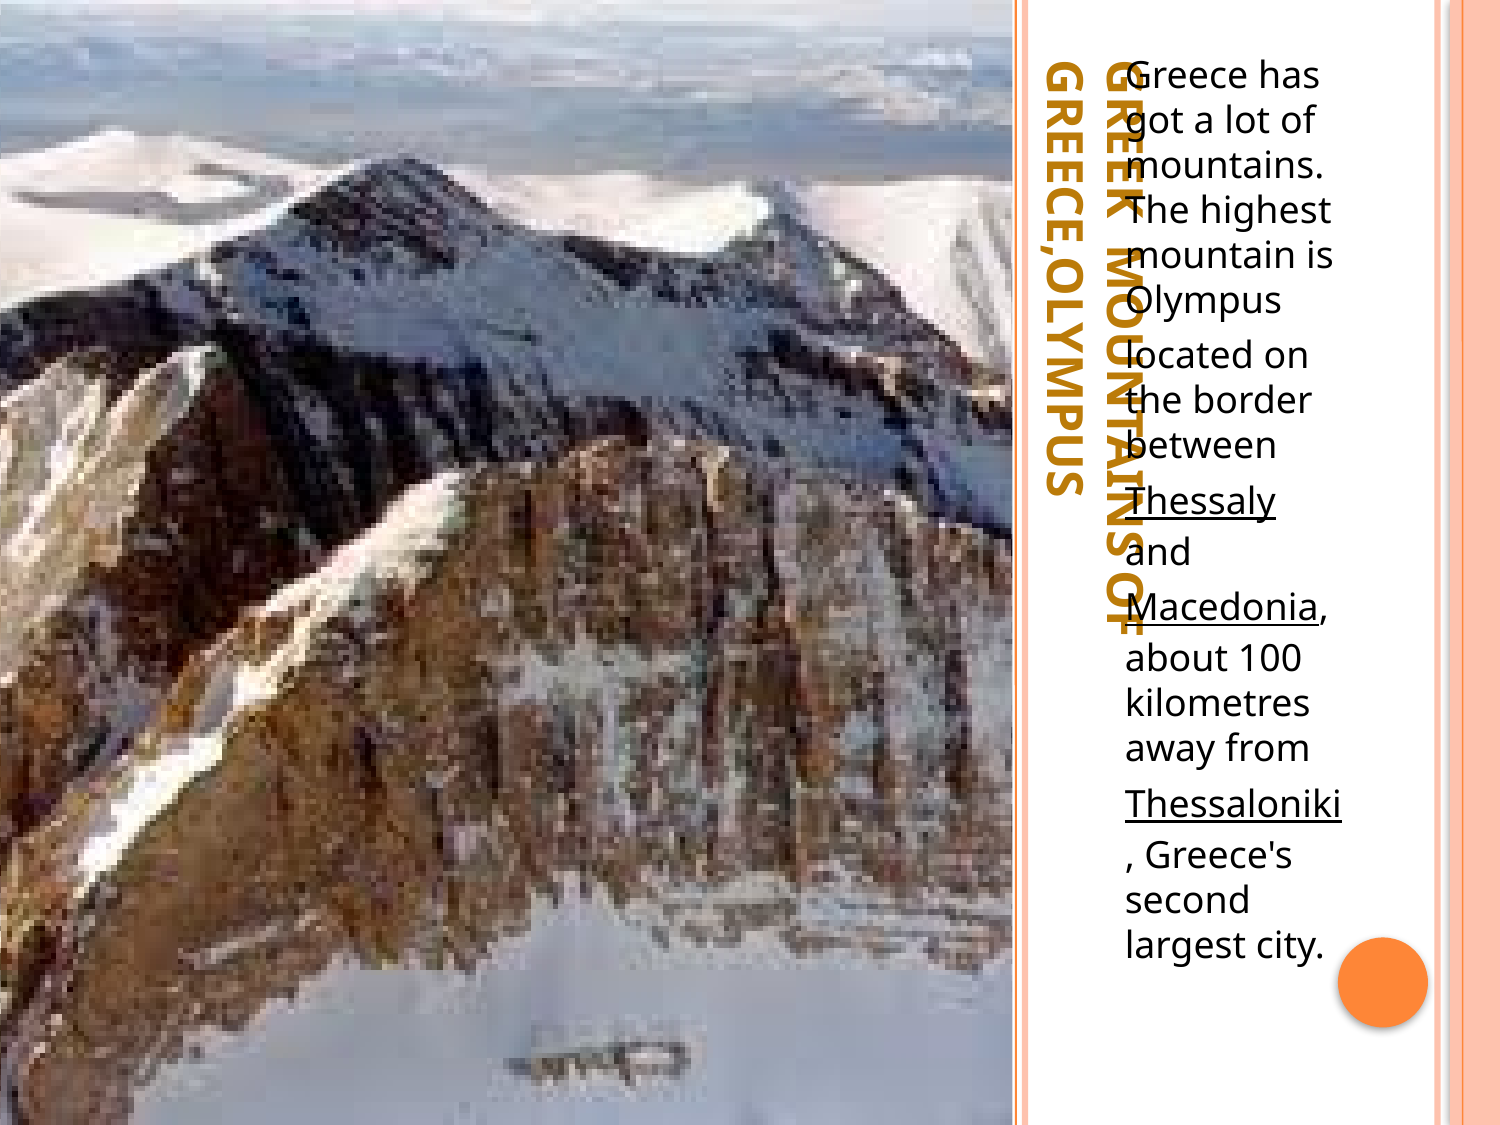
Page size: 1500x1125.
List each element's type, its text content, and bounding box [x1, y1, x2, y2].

list Greece has got a lot of mountains. The highest mountain is Olympus located on the border between Thessaly and Macedonia, about 100 kilometres away from Thessaloniki, Greece's second largest city. [1109, 43, 1360, 1000]
title Greek mountains of greece,olympus [1029, 45, 1105, 1080]
picture [0, 0, 1013, 1125]
